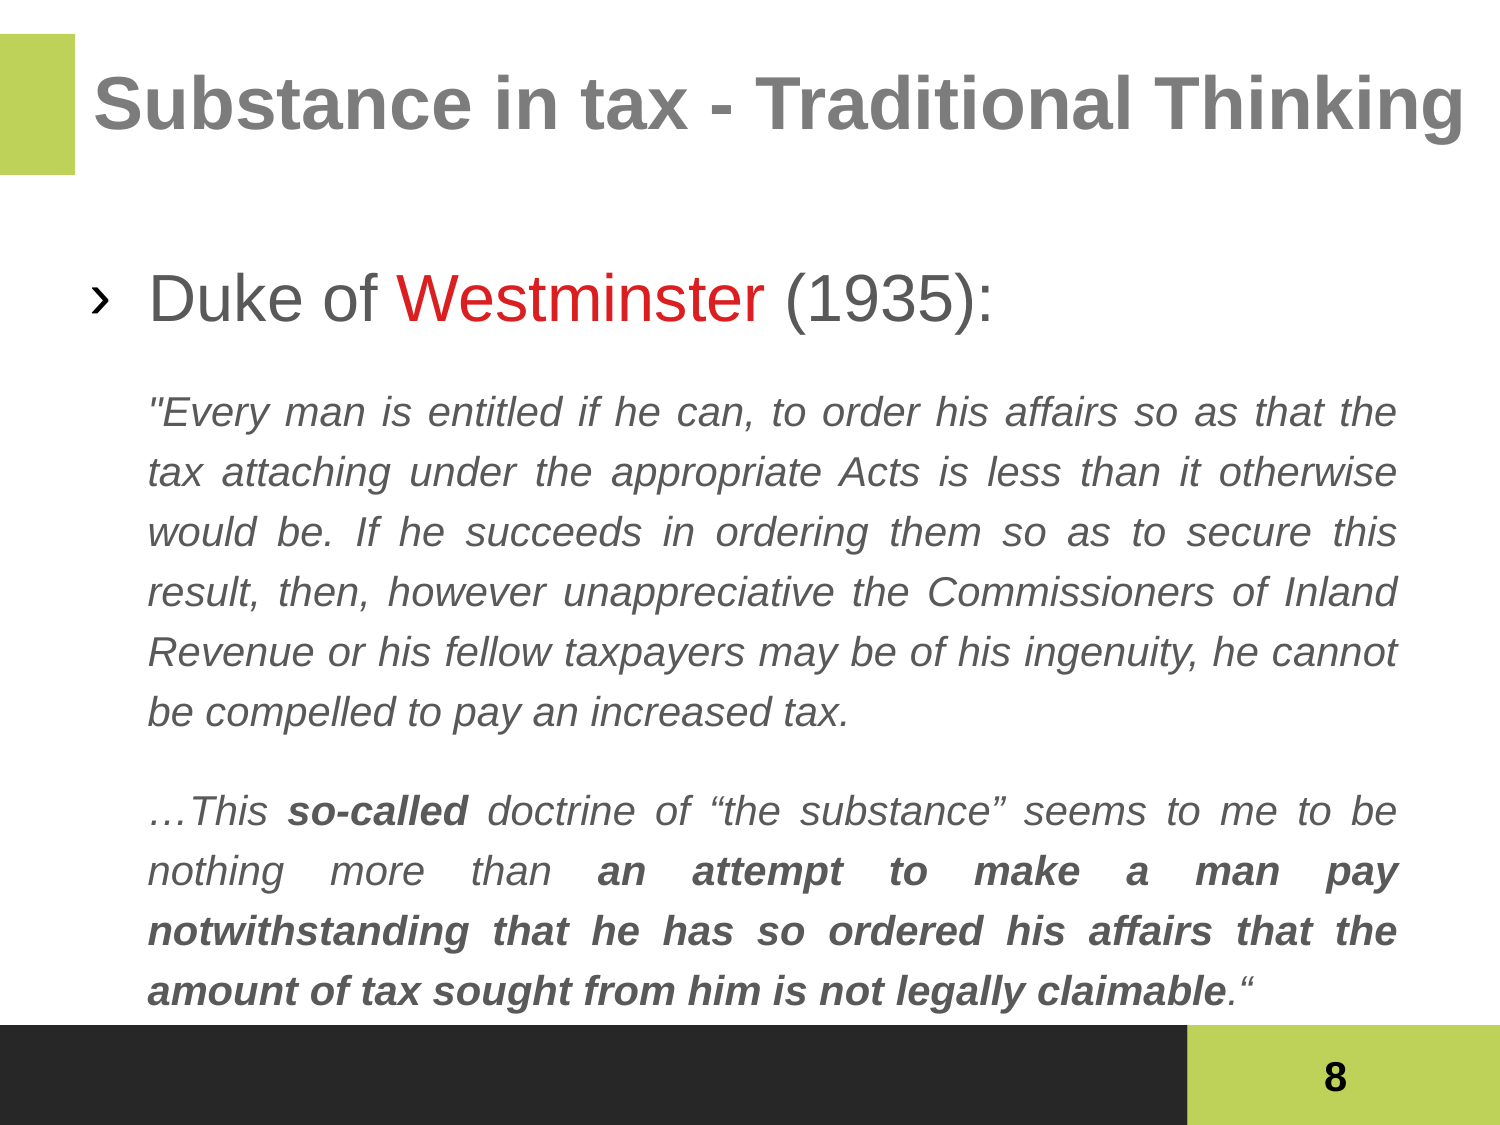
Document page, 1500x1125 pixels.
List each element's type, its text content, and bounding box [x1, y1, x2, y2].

text_box Duke of Westminster (1935): "Every man is entitled if he can, to order his affairs so as that the tax attaching under the appropriate Acts is less than it otherwise would be. If he succeeds in ordering them so as to secure this result, then, however unappreciative the Commissioners of Inland Revenue or his fellow taxpayers may be of his ingenuity, he cannot be compelled to pay an increased tax. …This so-called doctrine of “the substance” seems to me to be nothing more than an attempt to make a man pay notwithstanding that he has so ordered his affairs that the amount of tax sought from him is not legally claimable.“ [74, 231, 1414, 974]
title Substance in tax - Traditional Thinking [0, 33, 1500, 175]
